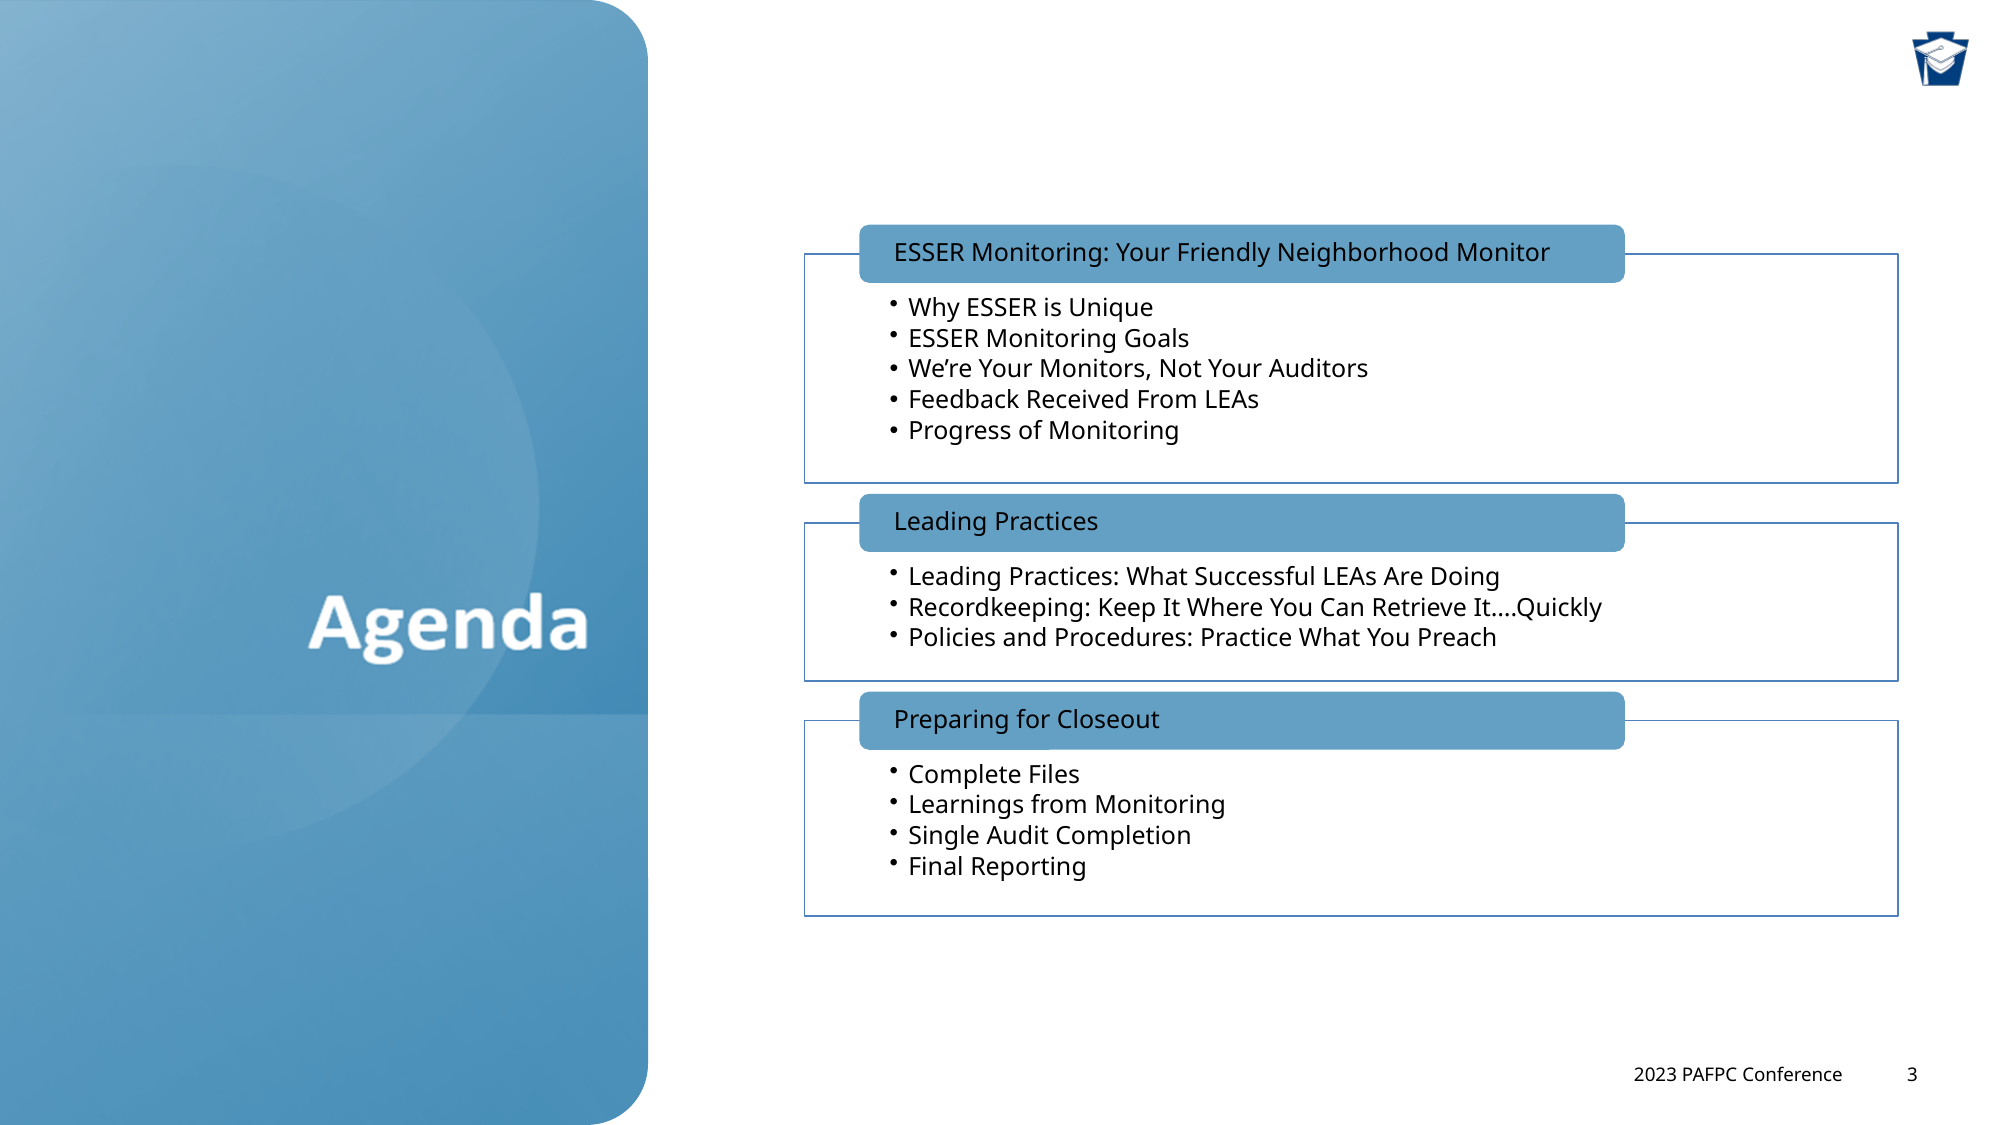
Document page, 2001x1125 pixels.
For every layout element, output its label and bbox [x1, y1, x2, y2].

picture [1904, 21, 1977, 93]
text_box [804, 122, 1899, 1018]
picture [0, 0, 649, 1125]
